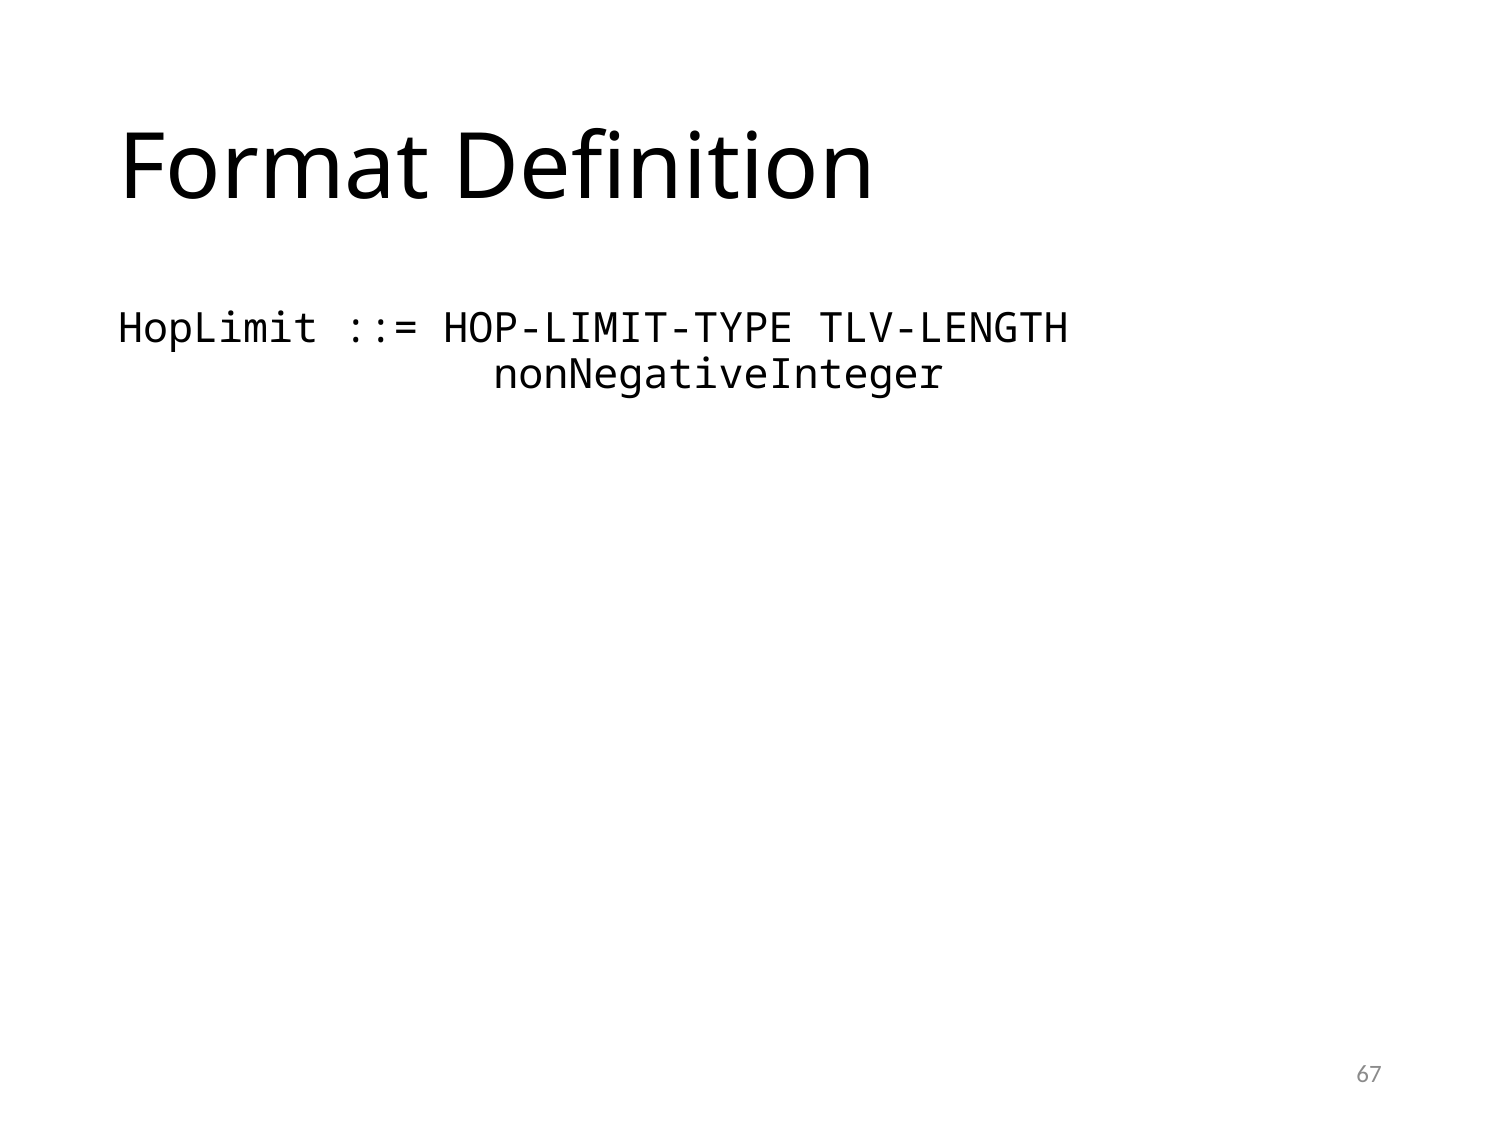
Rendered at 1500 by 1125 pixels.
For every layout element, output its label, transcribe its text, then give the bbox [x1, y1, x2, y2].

slide_number 67 [1059, 1042, 1397, 1103]
title Format Definition [103, 59, 1397, 278]
list HopLimit ::= HOP-LIMIT-TYPE TLV-LENGTH nonNegativeInteger [103, 299, 1397, 1014]
